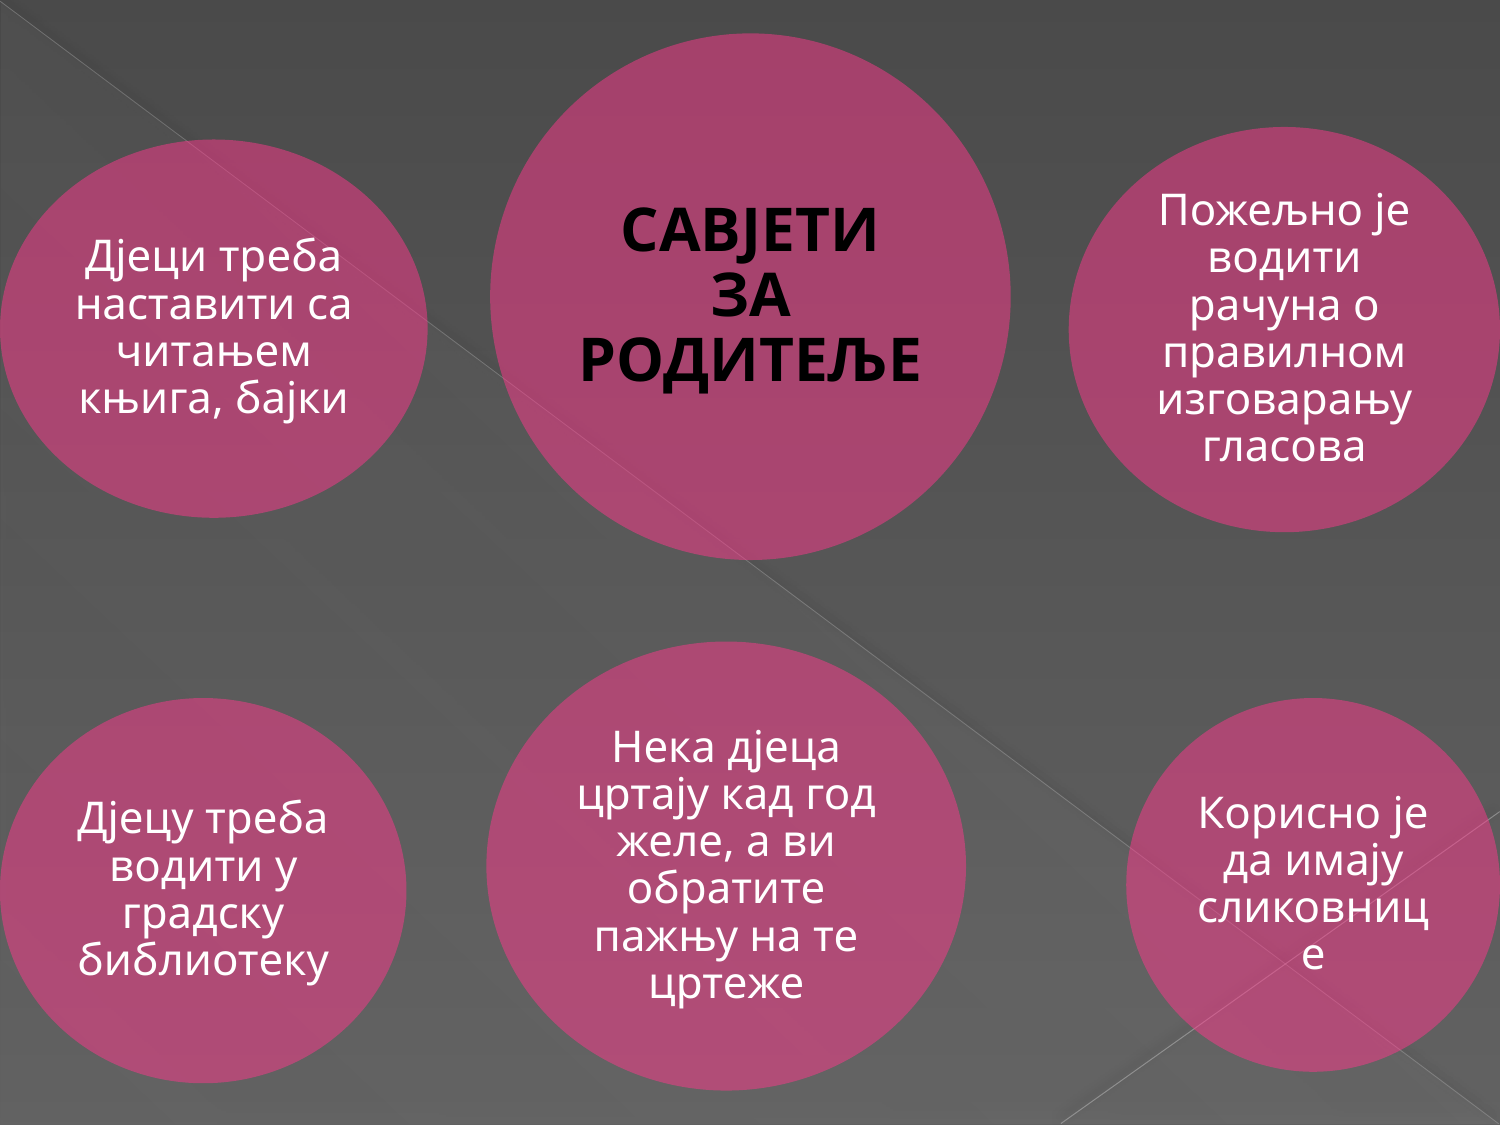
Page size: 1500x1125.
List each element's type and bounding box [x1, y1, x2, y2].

list [0, 0, 1500, 1125]
